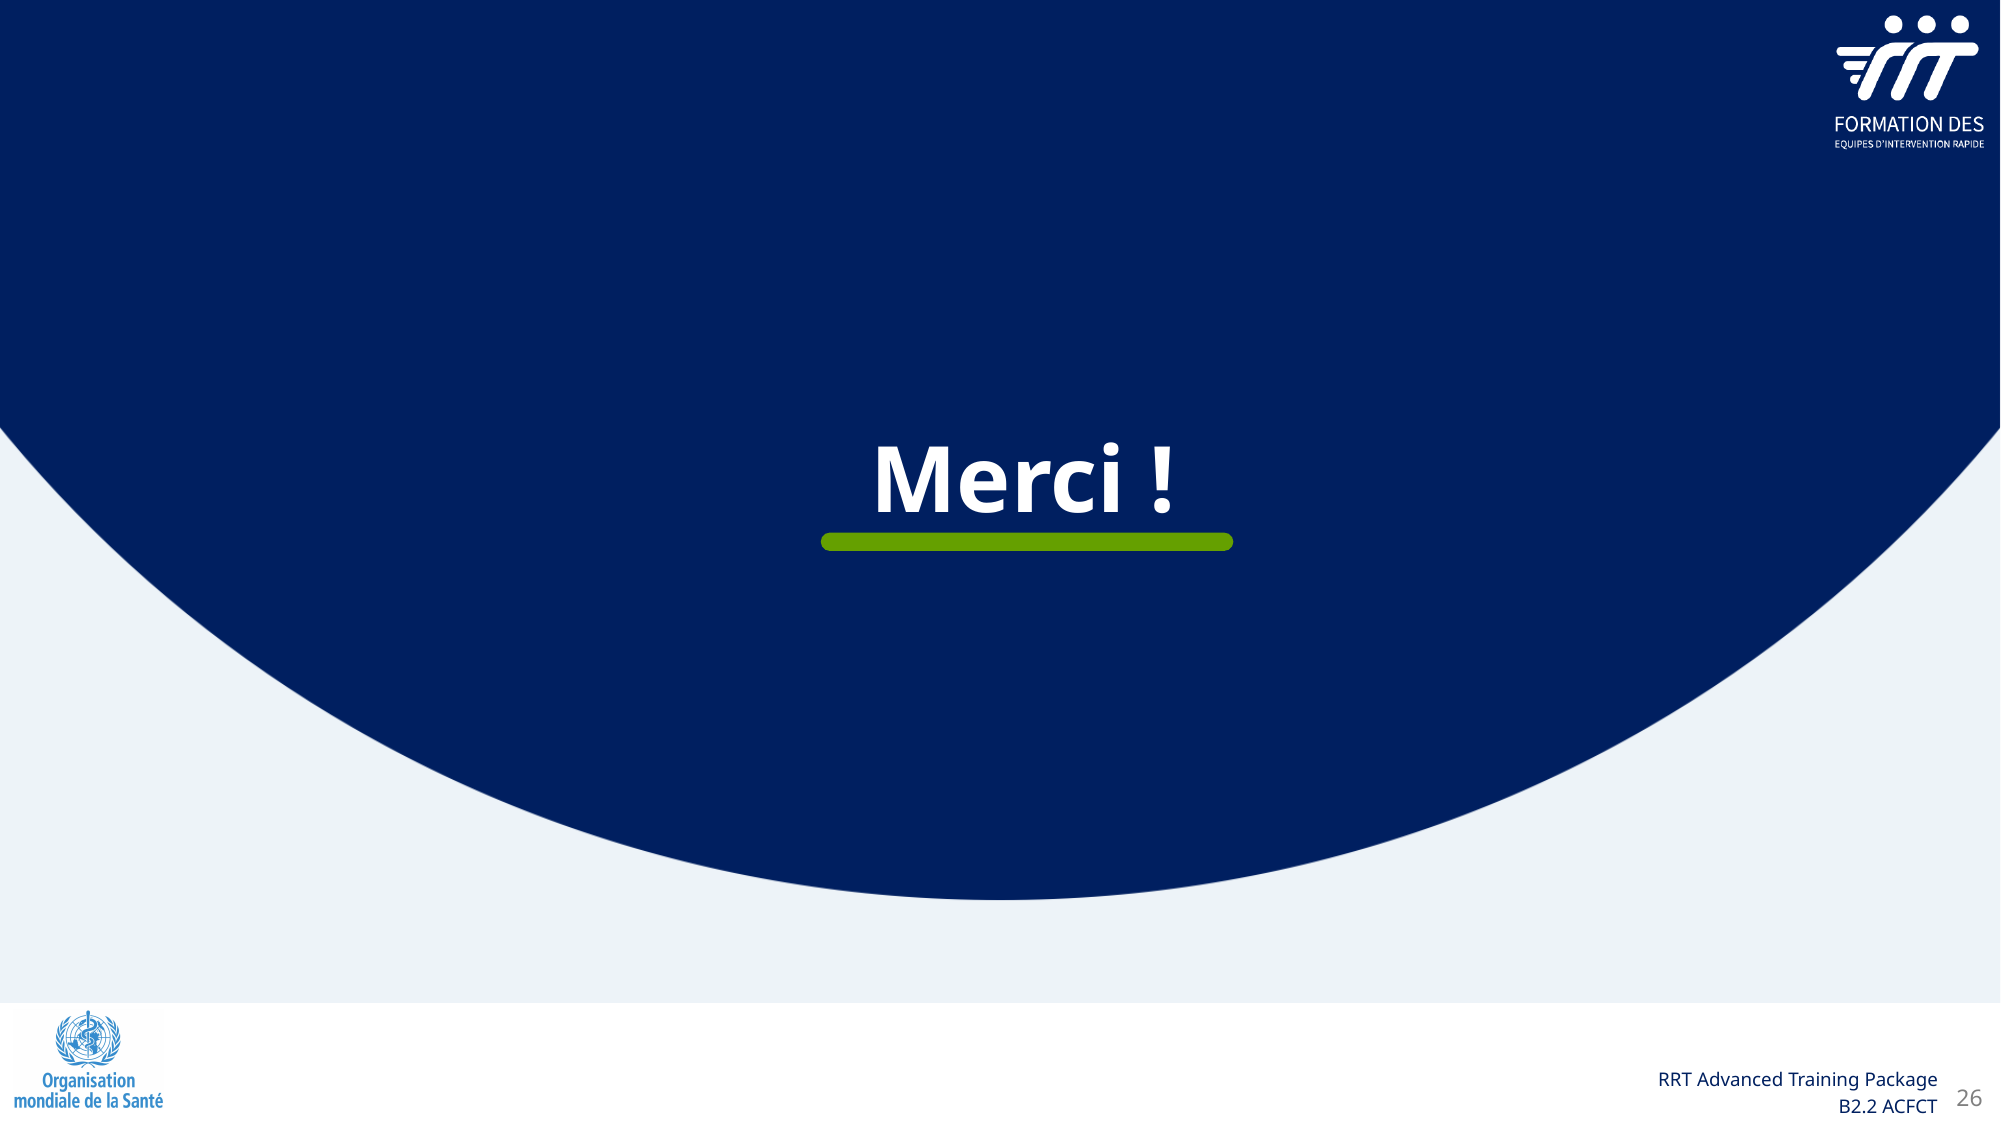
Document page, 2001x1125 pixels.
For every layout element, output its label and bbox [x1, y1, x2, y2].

picture [0, 0, 2001, 1003]
picture [13, 1009, 164, 1109]
